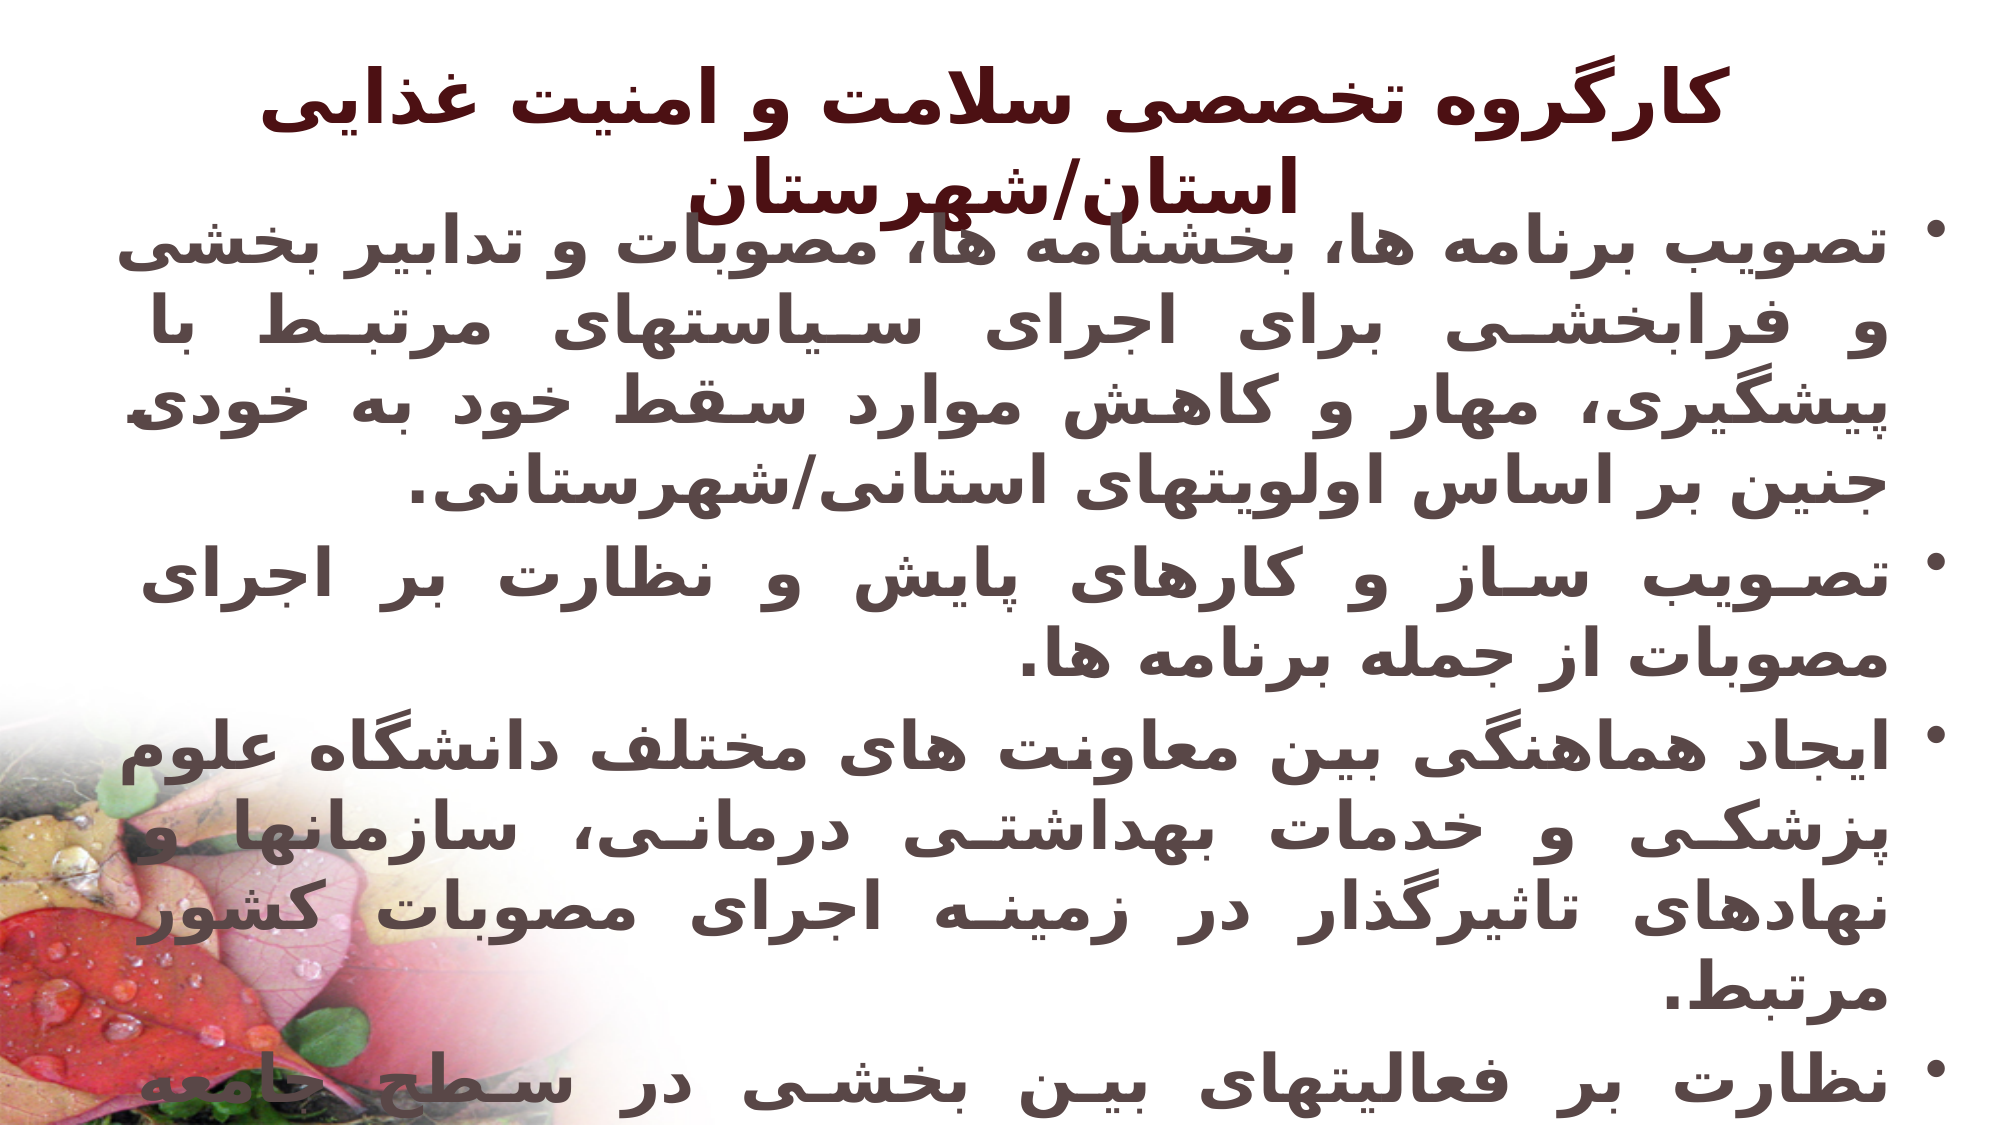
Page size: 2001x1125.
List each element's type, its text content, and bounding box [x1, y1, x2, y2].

picture [0, 107, 1813, 1125]
list تصویب برنامه ها، بخشنامه ها، مصوبات و تدابیر بخشی و فرابخشی برای اجرای سیاستهای مرتبط با پیشگیری، مهار و کاهش موارد سقط خود به خودی جنین بر اساس اولویتهای استانی/شهرستانی. تصویب ساز و کارهای پایش و نظارت بر اجرای مصوبات از جمله برنامه ها. ایجاد هماهنگی بین معاونت های مختلف دانشگاه علوم پزشکی و خدمات بهداشتی درمانی، سازمانها و نهادهای تاثیرگذار در زمینه اجرای مصوبات کشور مرتبط. نظارت بر فعالیتهای بین بخشی در سطح جامعه (روستا و شهر) ارایه گزارش به شورایعالی سلامت و امنیت غذایی کشور، کمیته پایش برنامه و گروه جوانی جمعیت، سلامت خانواده و مدارس معاونت بهداشتی دانشگاه. [99, 188, 1964, 1058]
title کارگروه تخصصی سلامت و امنیت غذایی استان/شهرستان [99, 45, 1890, 188]
